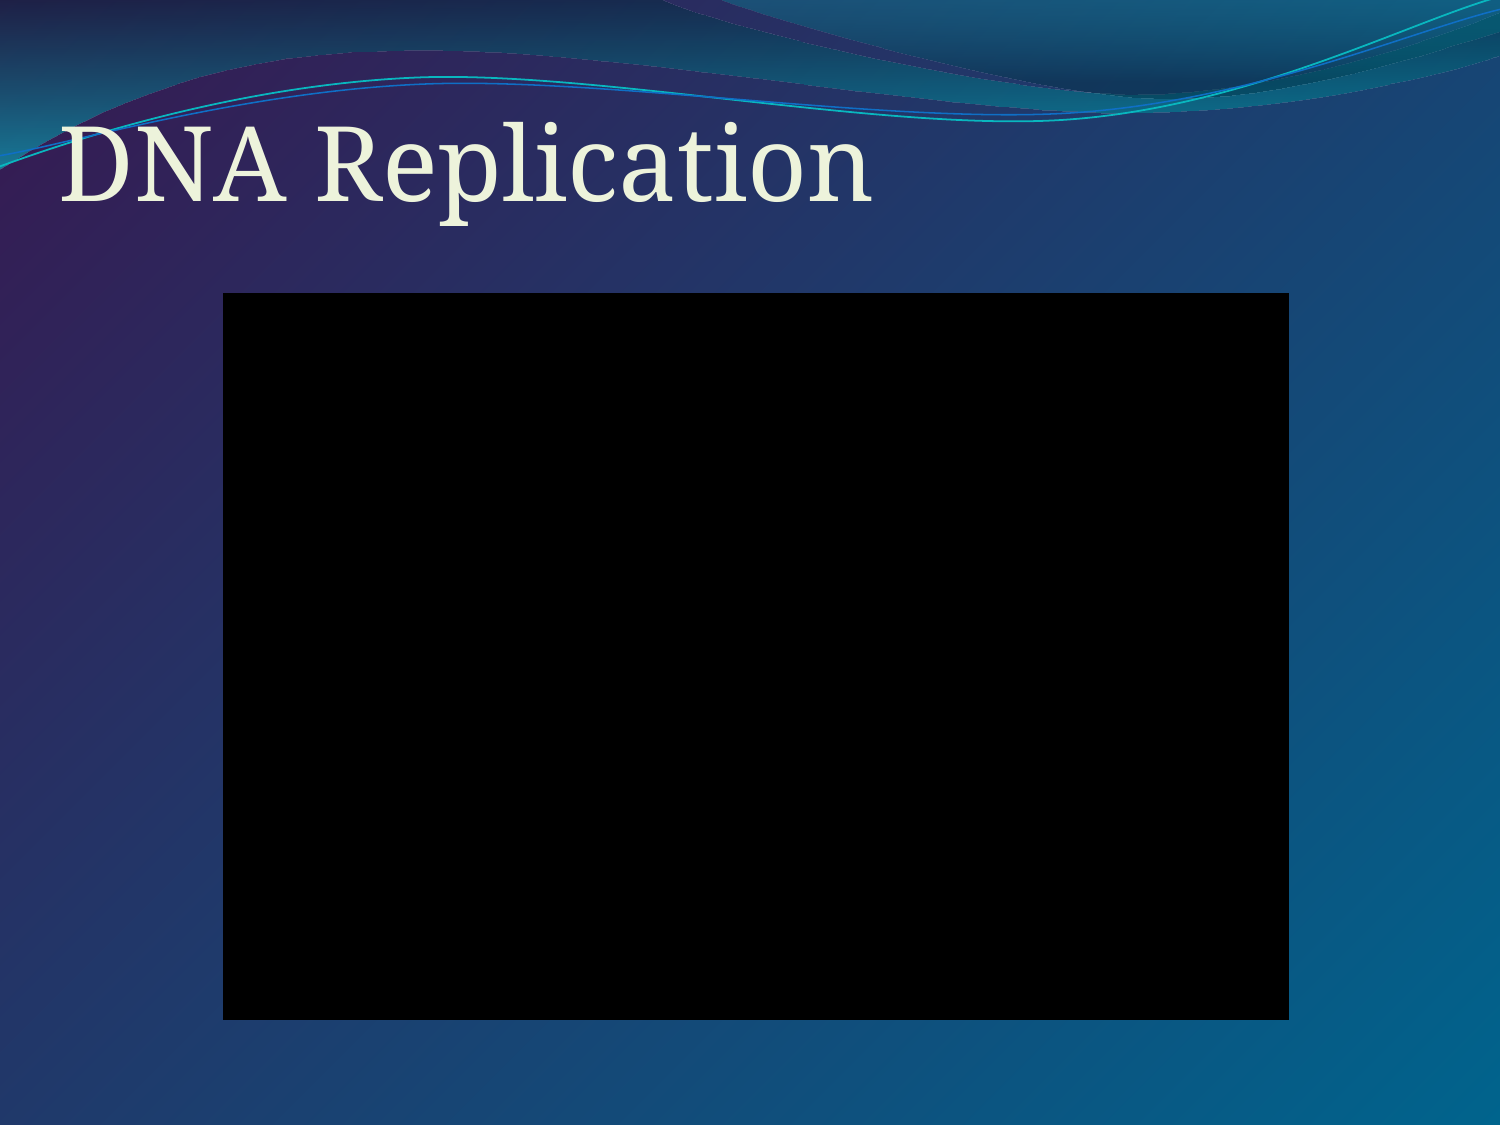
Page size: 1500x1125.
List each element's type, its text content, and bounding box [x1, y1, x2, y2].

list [222, 292, 1290, 1021]
title DNA Replication [58, 34, 1409, 223]
